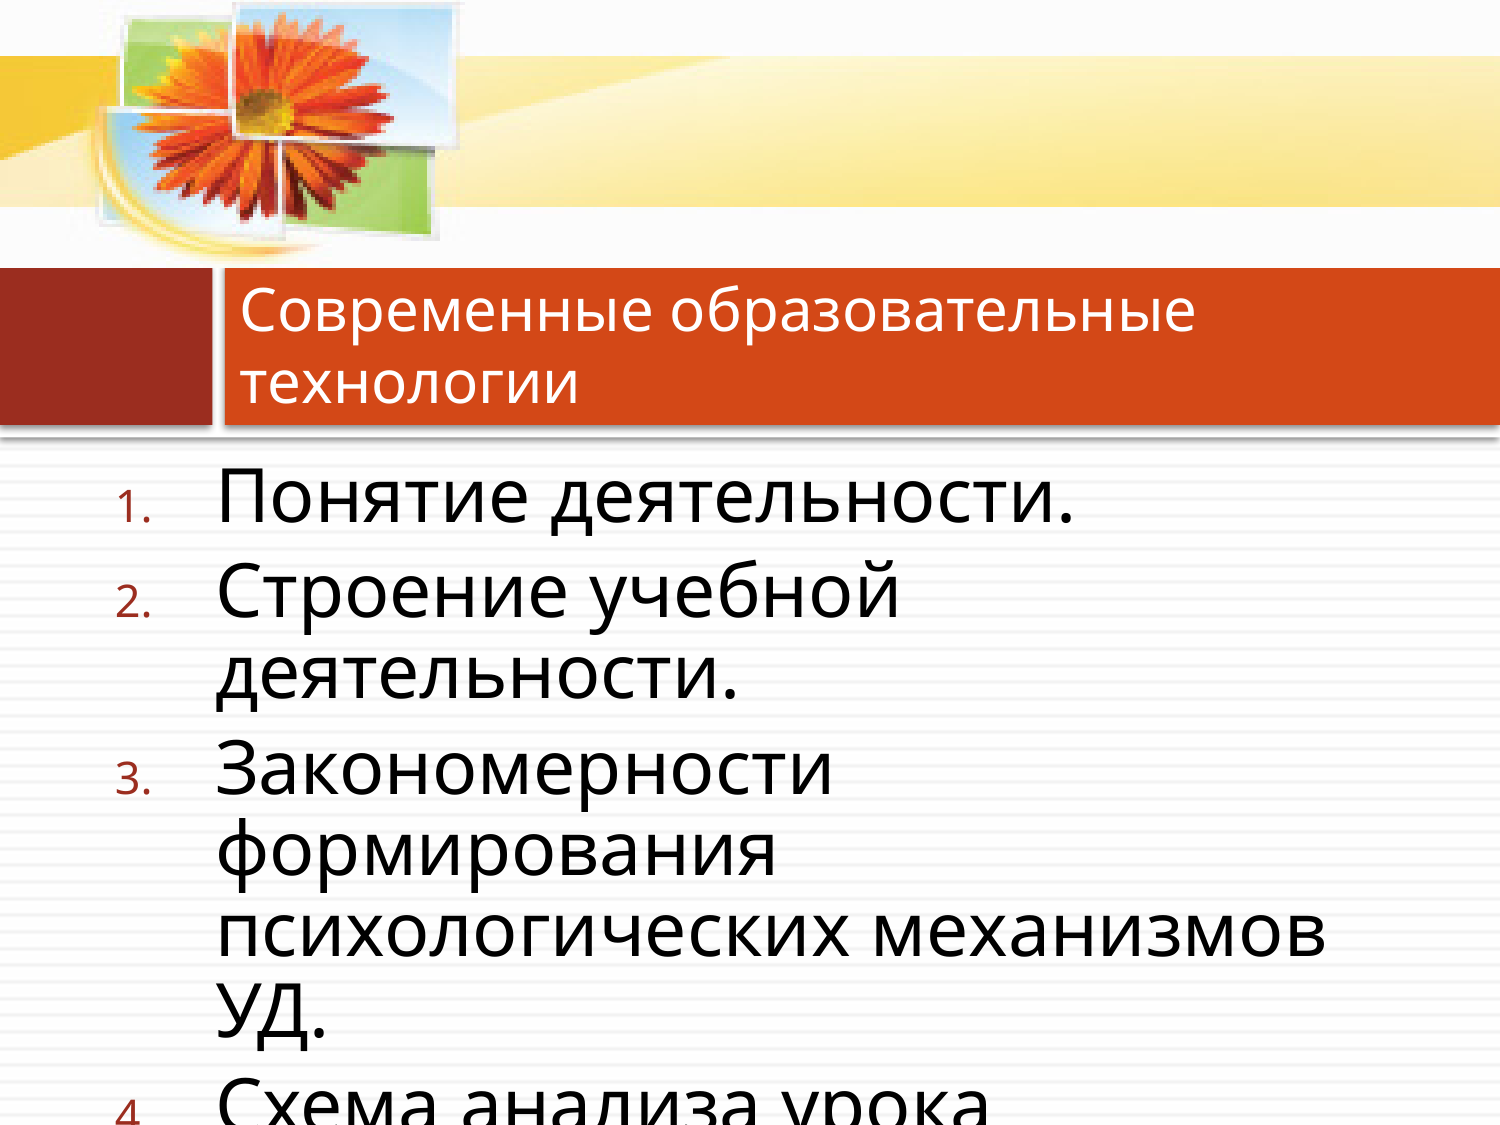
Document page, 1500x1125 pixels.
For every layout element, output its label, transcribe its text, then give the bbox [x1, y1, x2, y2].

list Понятие деятельности. Строение учебной деятельности. Закономерности формирования психологических механизмов УД. Схема анализа урока (деятельностный подход). Здоровьесберегающие технологии. [100, 450, 1412, 1071]
title Современные образовательные технологии [225, 278, 1475, 425]
picture [0, 0, 1500, 268]
